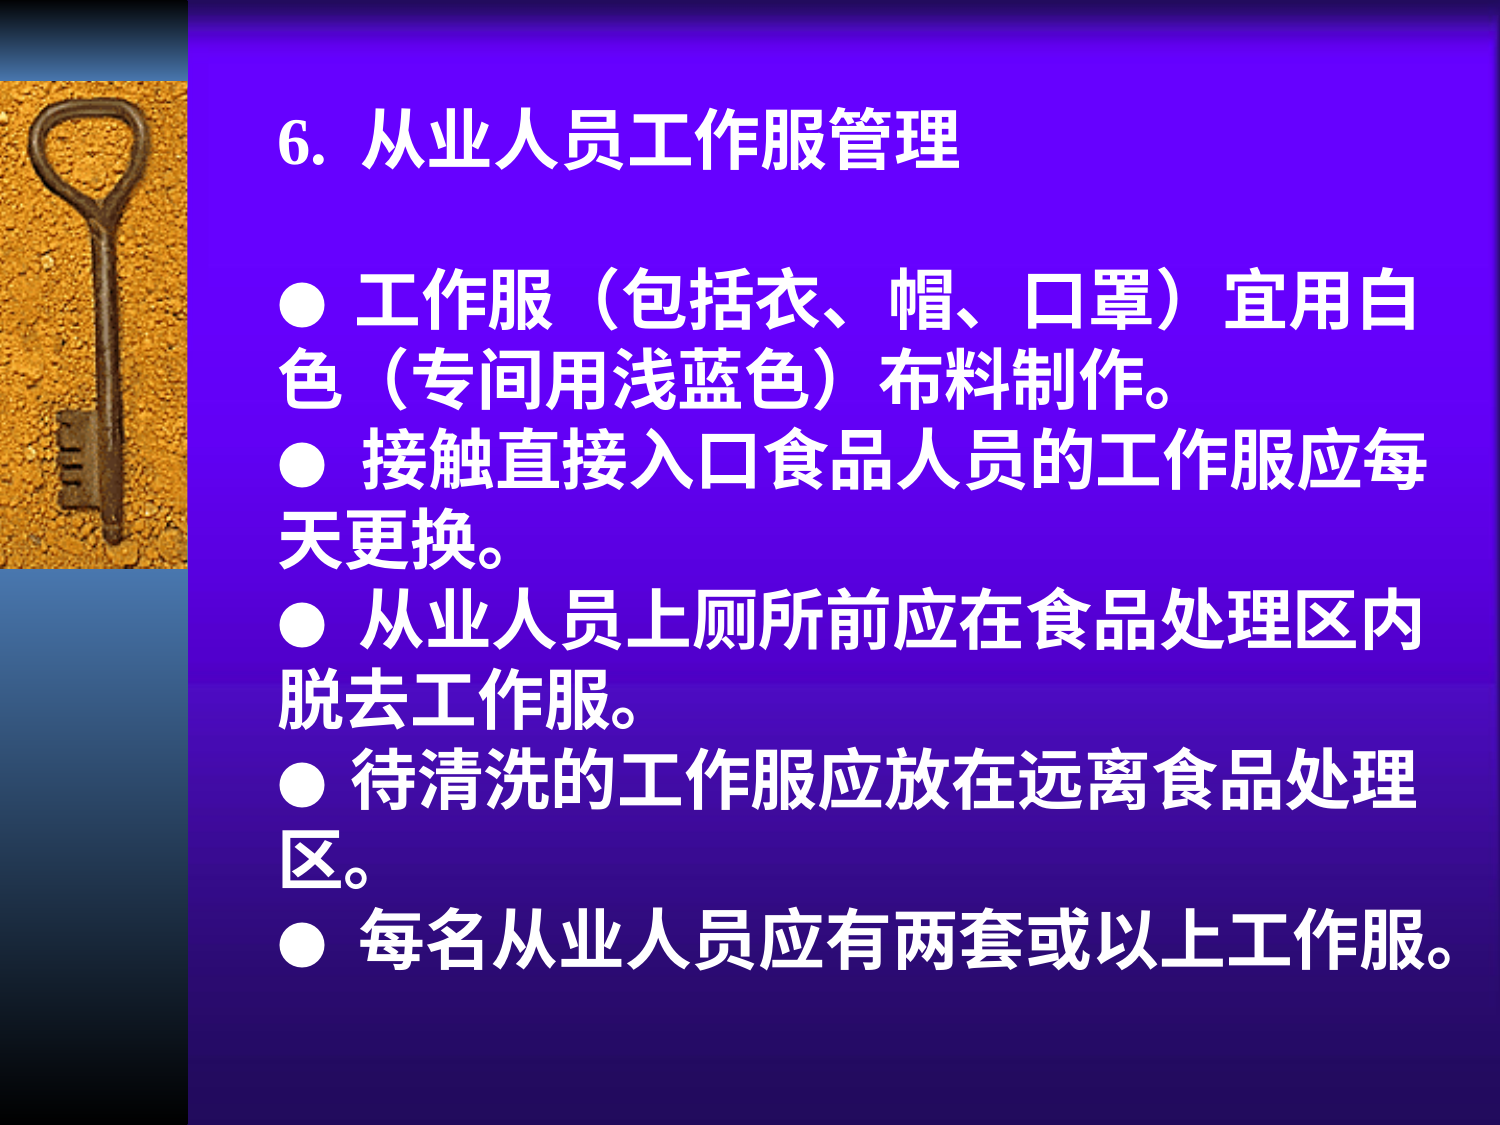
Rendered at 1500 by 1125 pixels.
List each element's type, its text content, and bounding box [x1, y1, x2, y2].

text_box 6. 从业人员工作服管理 ● 工作服（包括衣、帽、口罩）宜用白色（专间用浅蓝色）布料制作。 ● 接触直接入口食品人员的工作服应每天更换。 ● 从业人员上厕所前应在食品处理区内脱去工作服。 ● 待清洗的工作服应放在远离食品处理区。 ● 每名从业人员应有两套或以上工作服。 [262, 30, 1471, 1066]
picture [0, 0, 1500, 1125]
